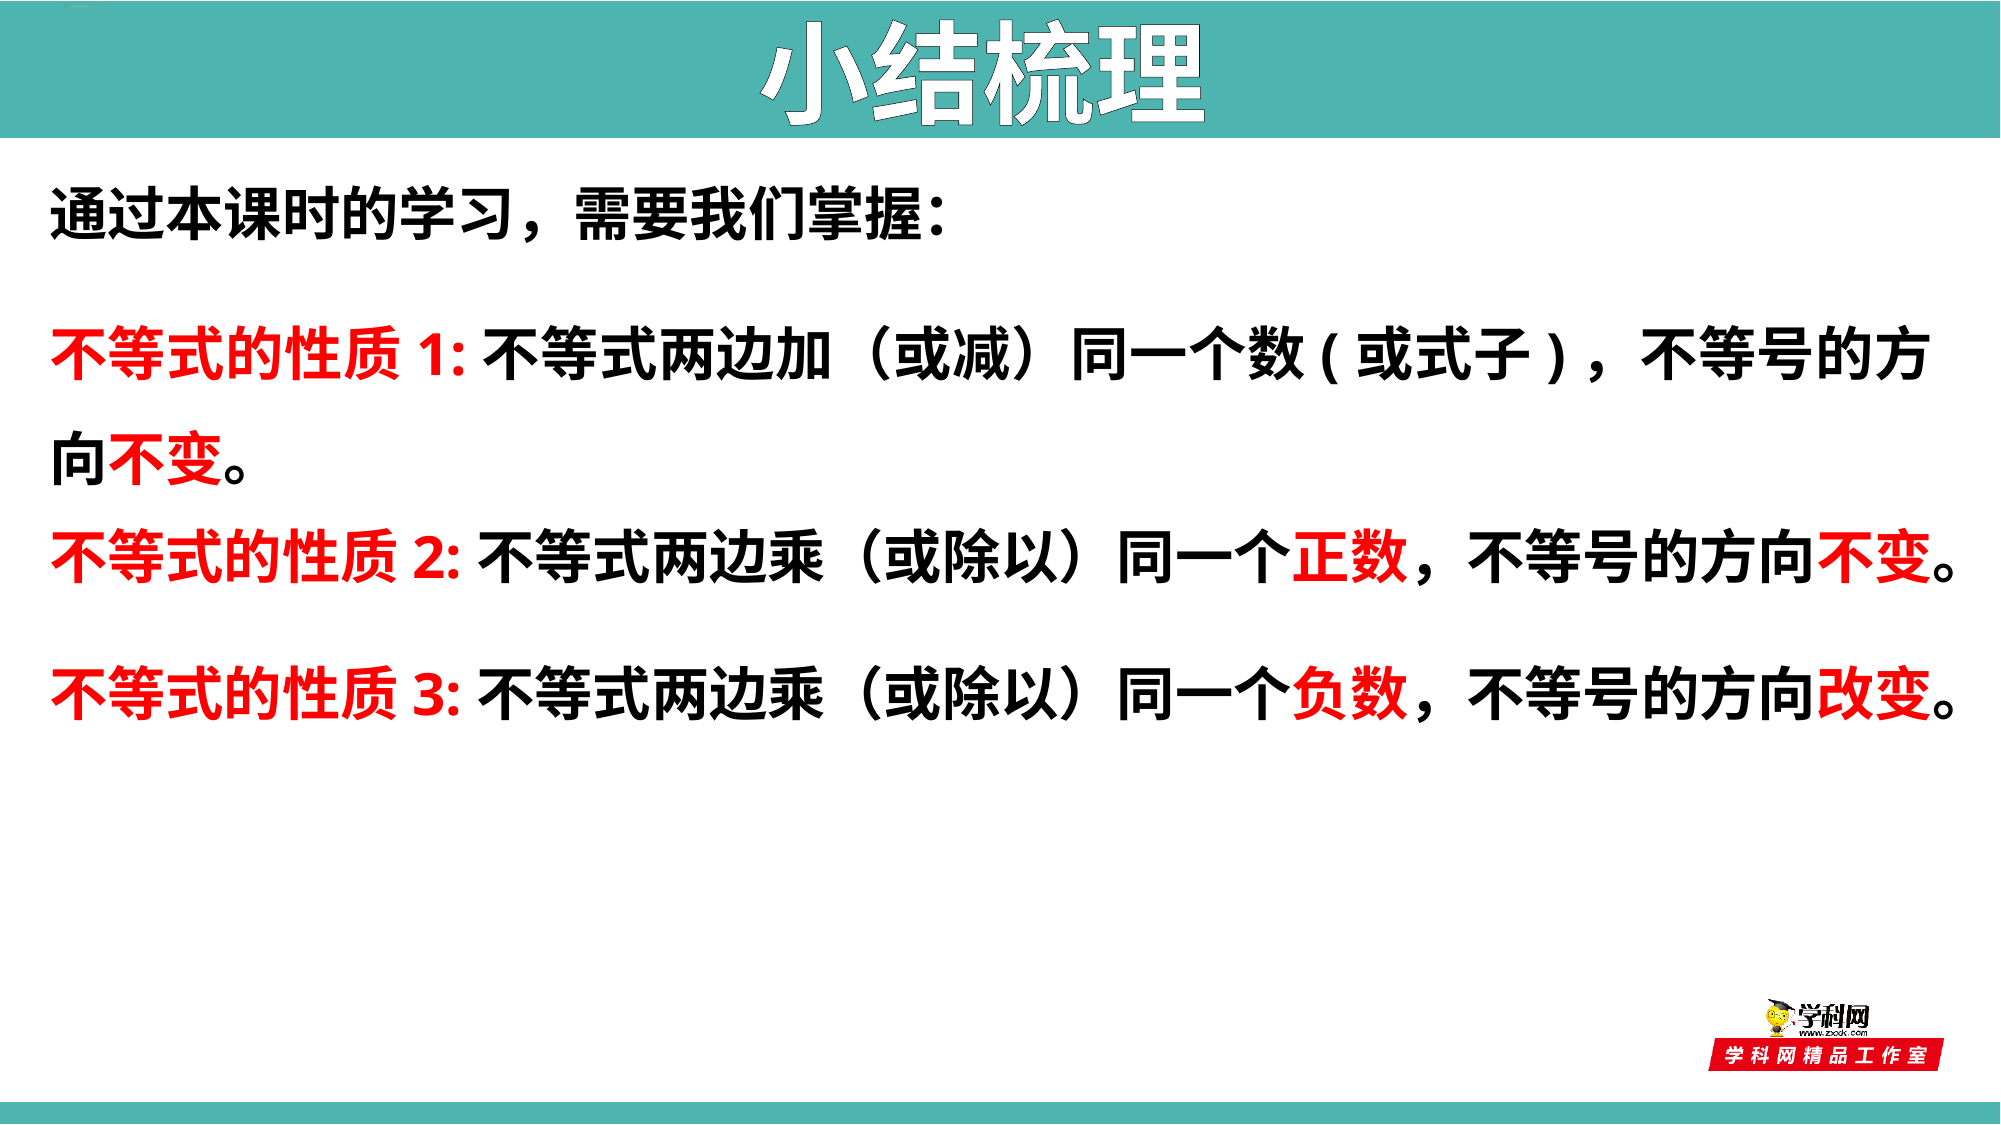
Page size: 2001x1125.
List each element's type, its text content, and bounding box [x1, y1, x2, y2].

text_box 小结梳理 [742, 0, 1223, 146]
text_box 不等式的性质2:不等式两边乘（或除以）同一个正数，不等号的方向不变。 [34, 477, 1983, 597]
picture [0, 1, 2001, 1124]
text_box 不等式的性质1:不等式两边加（或减）同一个数(或式子)，不等号的方向不变。 [34, 274, 1948, 477]
text_box 通过本课时的学习，需要我们掌握： [34, 170, 1203, 255]
text_box 不等式的性质3:不等式两边乘（或除以）同一个负数，不等号的方向改变。 [34, 614, 2000, 735]
